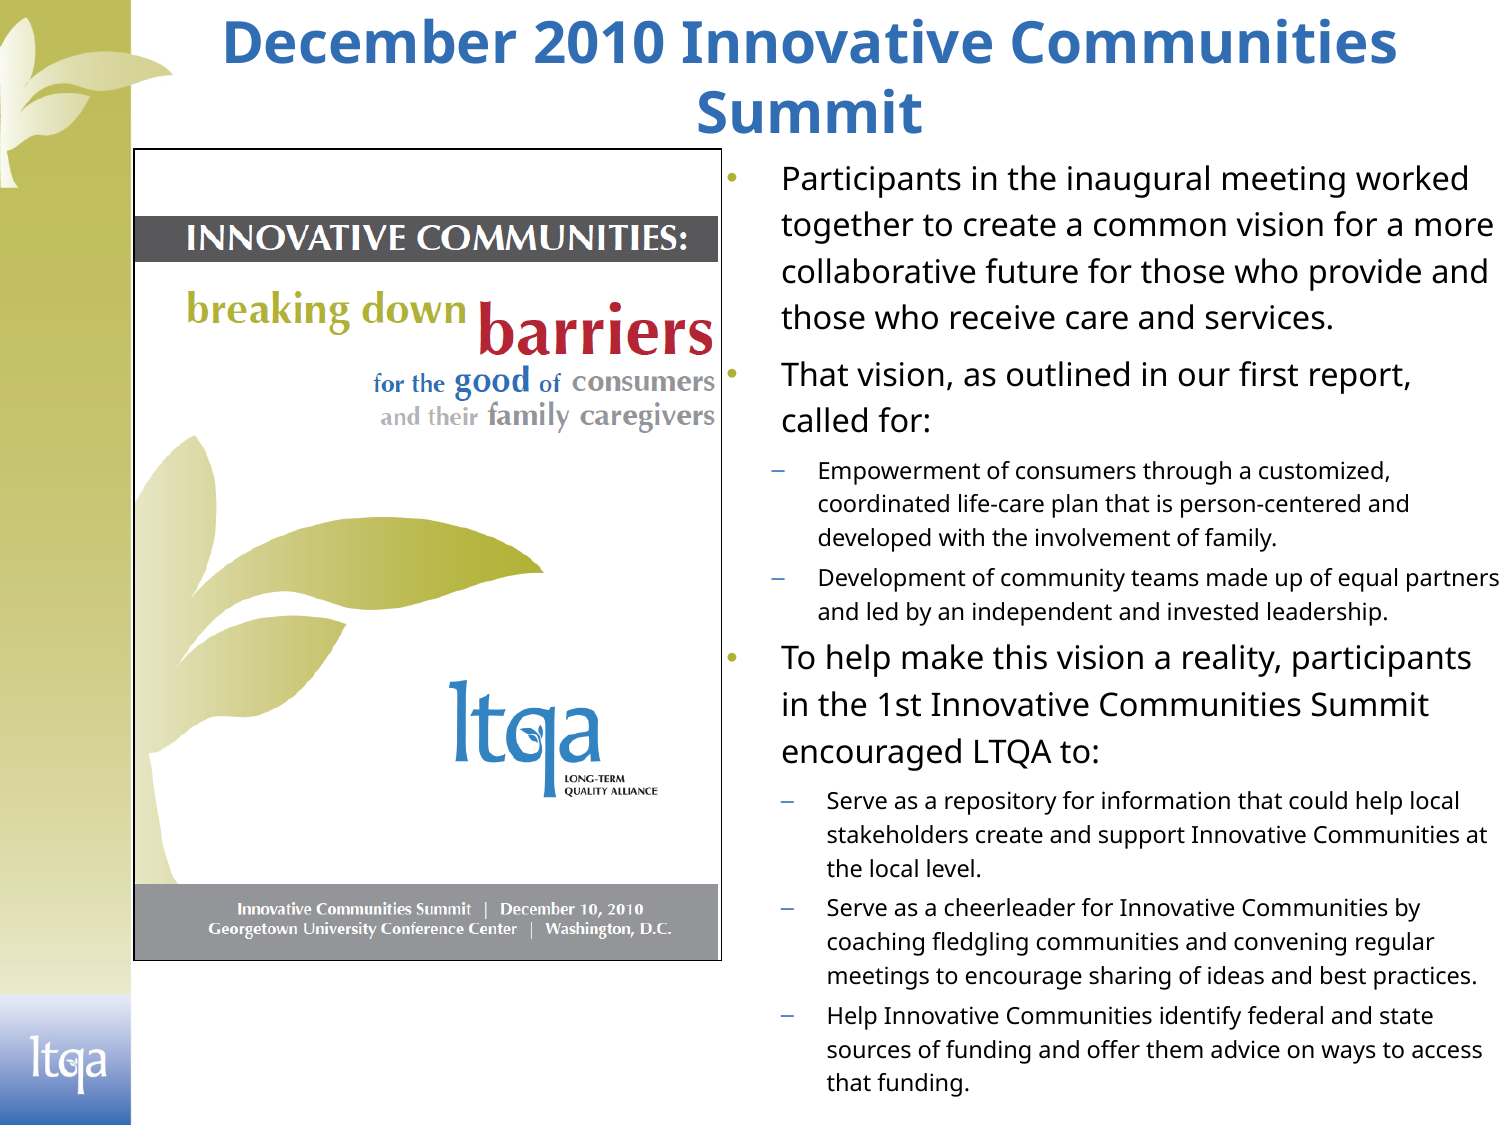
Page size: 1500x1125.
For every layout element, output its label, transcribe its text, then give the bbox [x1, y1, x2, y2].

picture [0, 0, 173, 1125]
title December 2010 Innovative Communities Summit [134, 14, 1486, 136]
list Participants in the inaugural meeting worked together to create a common vision for a more collaborative future for those who provide and those who receive care and services. That vision, as outlined in our first report, called for: Empowerment of consumers through a customized, coordinated life-care plan that is person-centered and developed with the involvement of family. Development of community teams made up of equal partners and led by an independent and invested leadership. To help make this vision a reality, participants in the 1st Innovative Communities Summit encouraged LTQA to: Serve as a repository for information that could help local stakeholders create and support Innovative Communities at the local level. Serve as a cheerleader for Innovative Communities by coaching fledgling communities and convening regular meetings to encourage sharing of ideas and best practices. Help Innovative Communities identify federal and state sources of funding and offer them advice on ways to access that funding. [726, 149, 1500, 1125]
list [134, 149, 721, 961]
